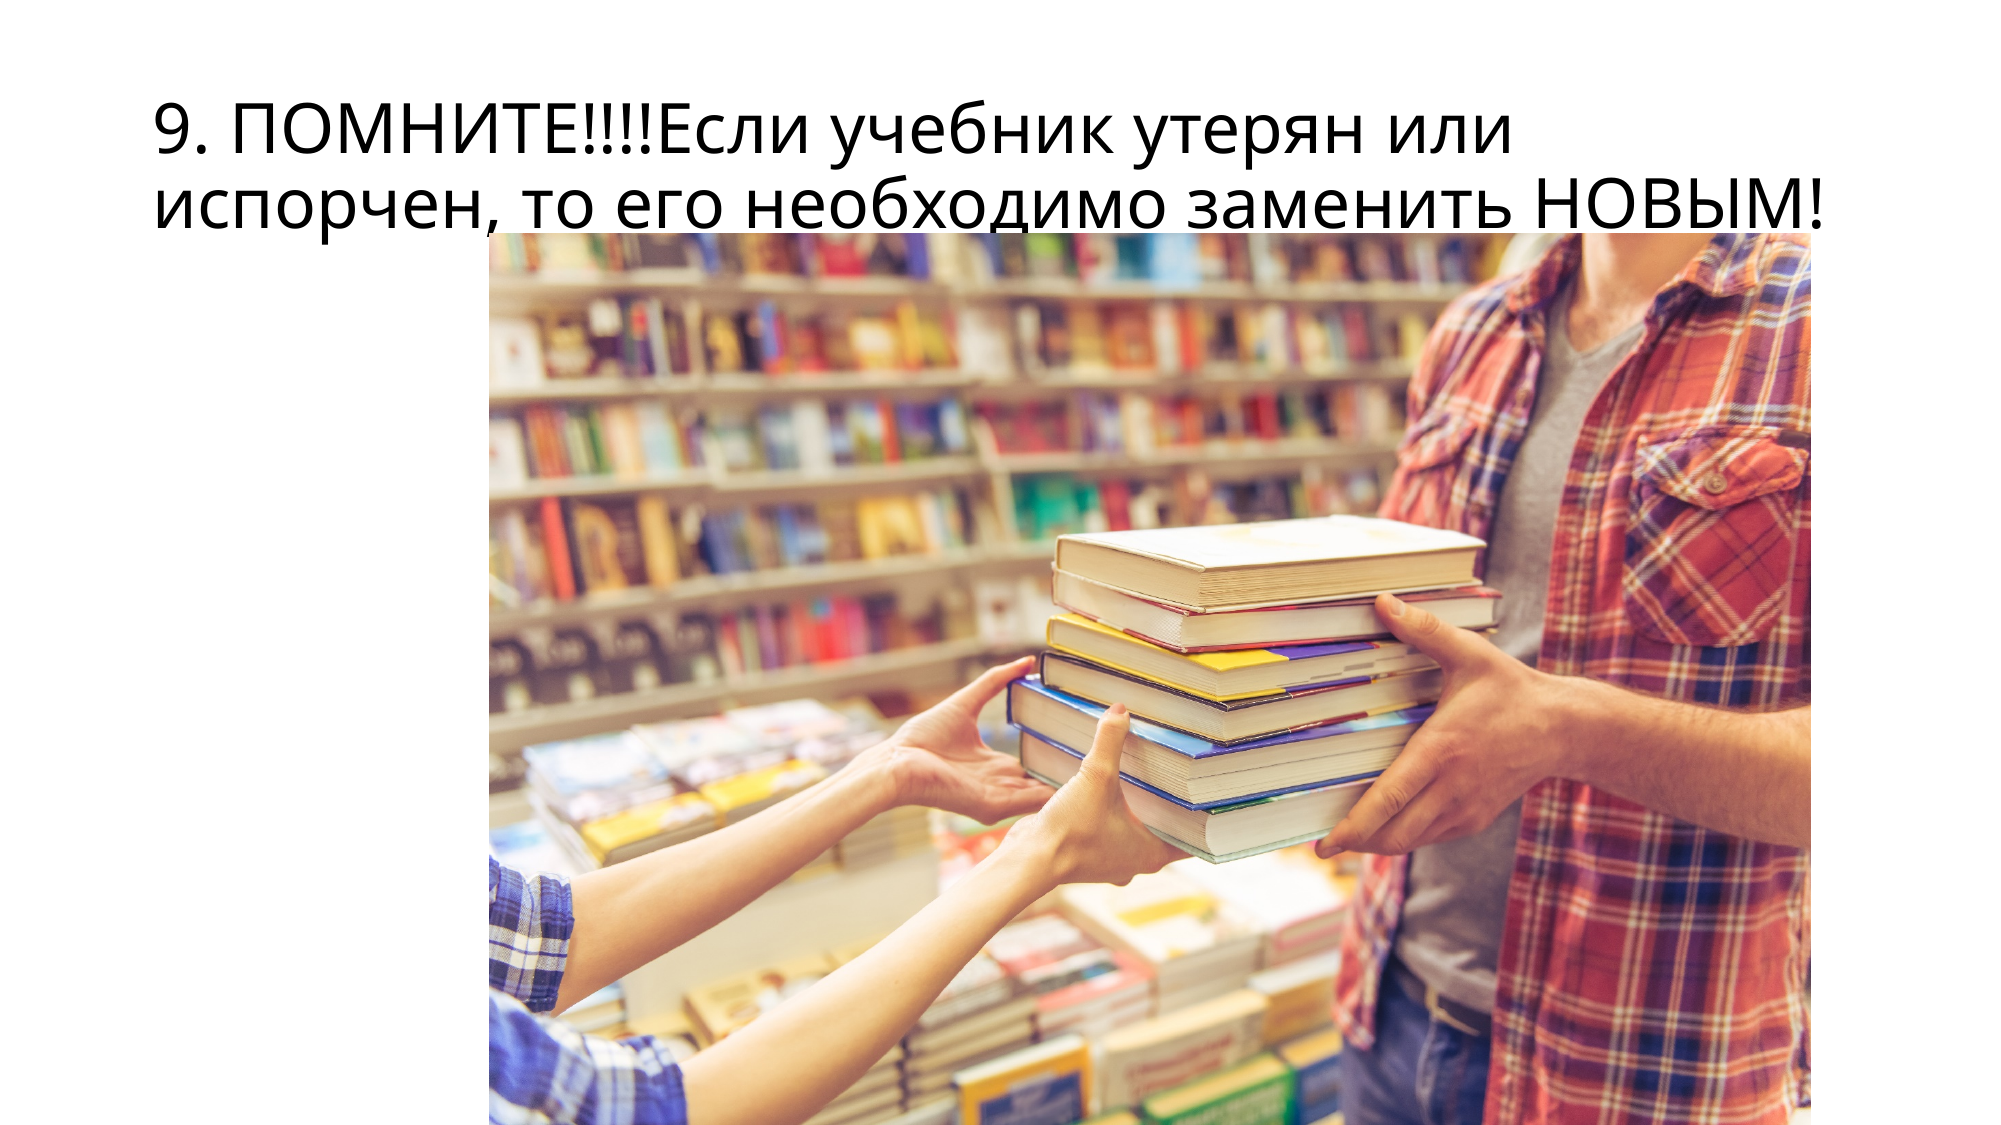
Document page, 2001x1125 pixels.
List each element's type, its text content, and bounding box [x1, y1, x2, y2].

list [489, 233, 1811, 1125]
title 9. ПОМНИТЕ!!!!Если учебник утерян или испорчен, то его необходимо заменить НОВЫМ! [137, 59, 1863, 278]
